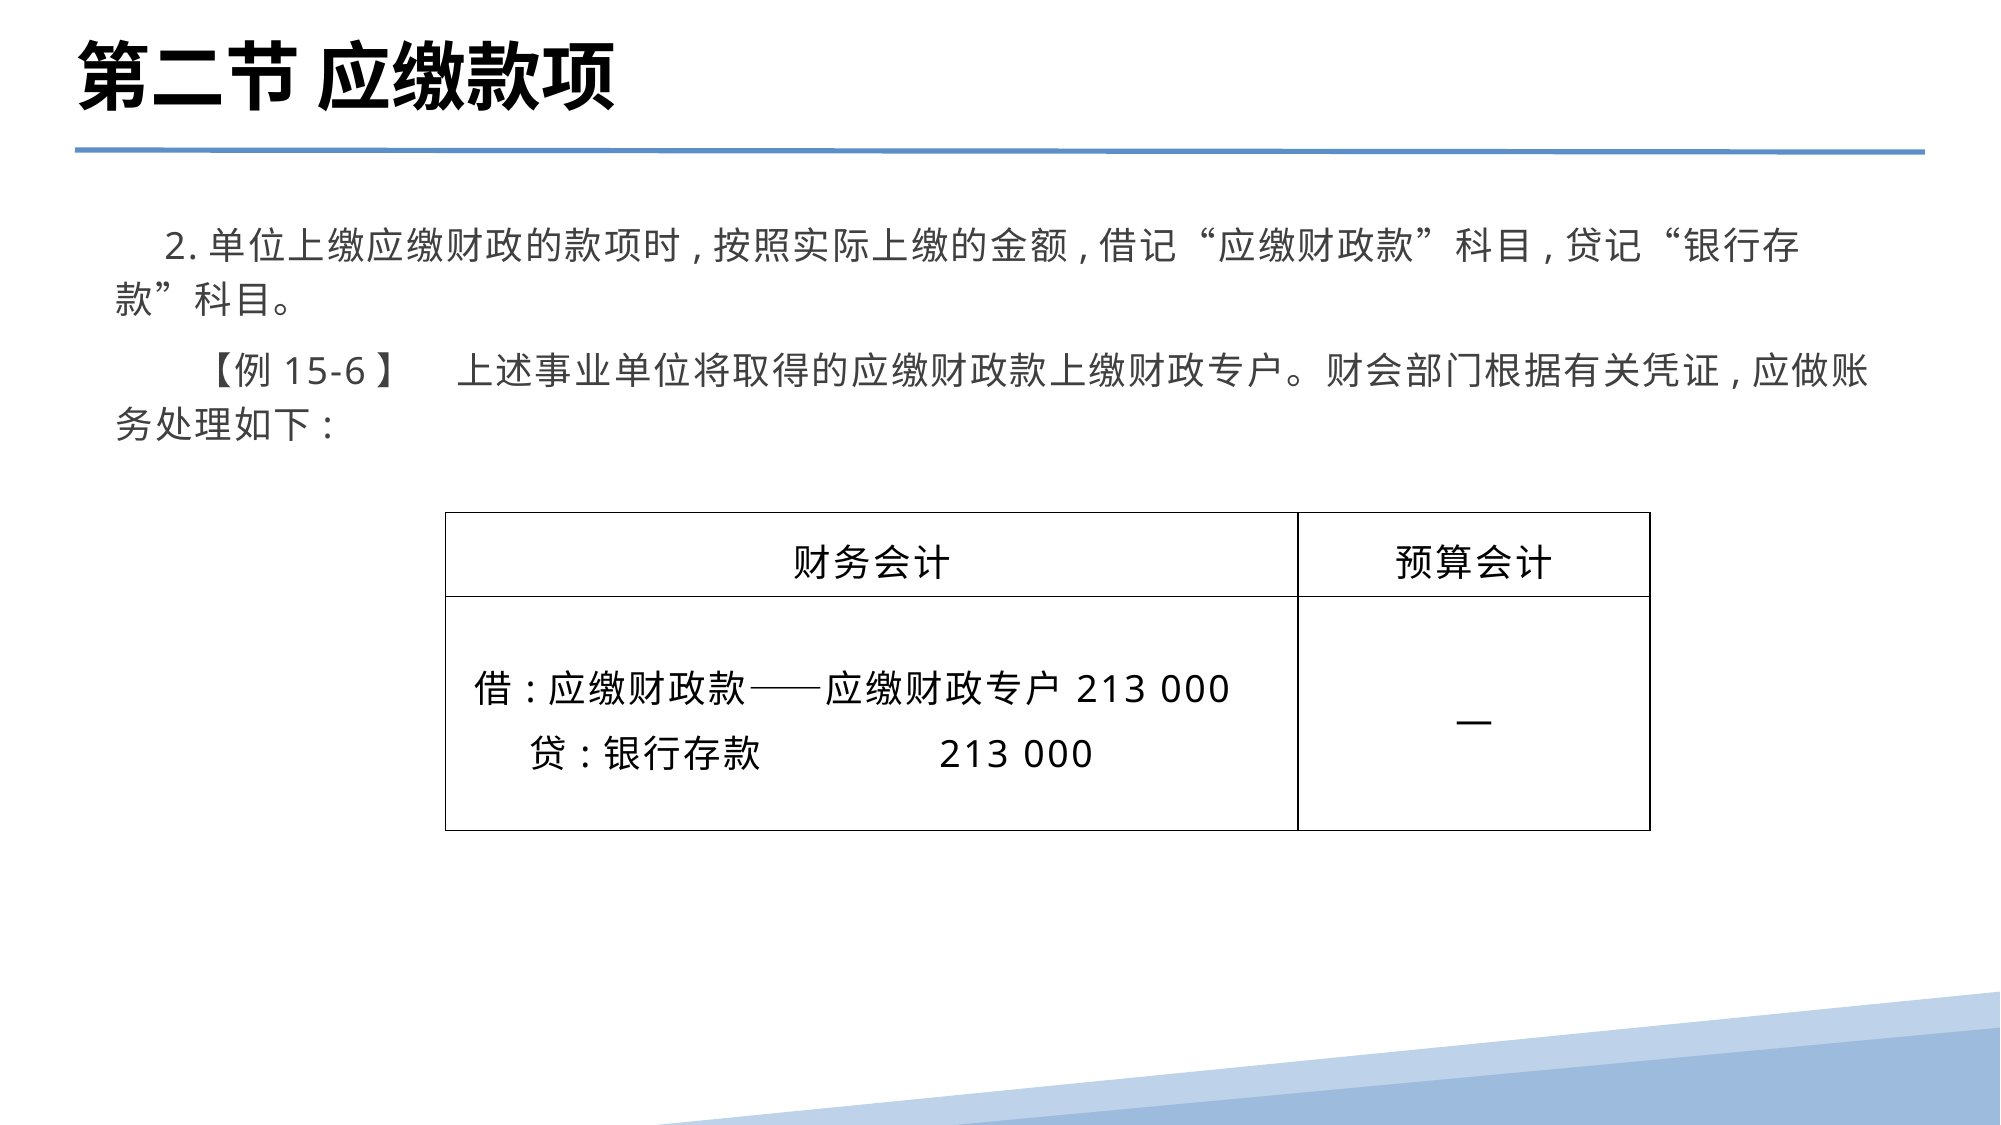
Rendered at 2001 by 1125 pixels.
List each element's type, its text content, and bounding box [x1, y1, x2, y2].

text_box 第二节 应缴款项 [75, 24, 1925, 125]
text_box 2.单位上缴应缴财政的款项时,按照实际上缴的金额,借记“应缴财政款”科目,贷记“银行存款”科目。 【例15-6】 上述事业单位将取得的应缴财政款上缴财政专户。财会部门根据有关凭证,应做账务处理如下: [105, 153, 1886, 507]
table_cell 借:应缴财政款——应缴财政专户213 000 贷:银行存款 213 000 [446, 597, 1297, 830]
table_header 预算会计 [1299, 513, 1649, 596]
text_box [656, 991, 2000, 1125]
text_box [74, 149, 1925, 153]
table_header 财务会计 [446, 513, 1297, 596]
table_cell — [1299, 597, 1649, 830]
